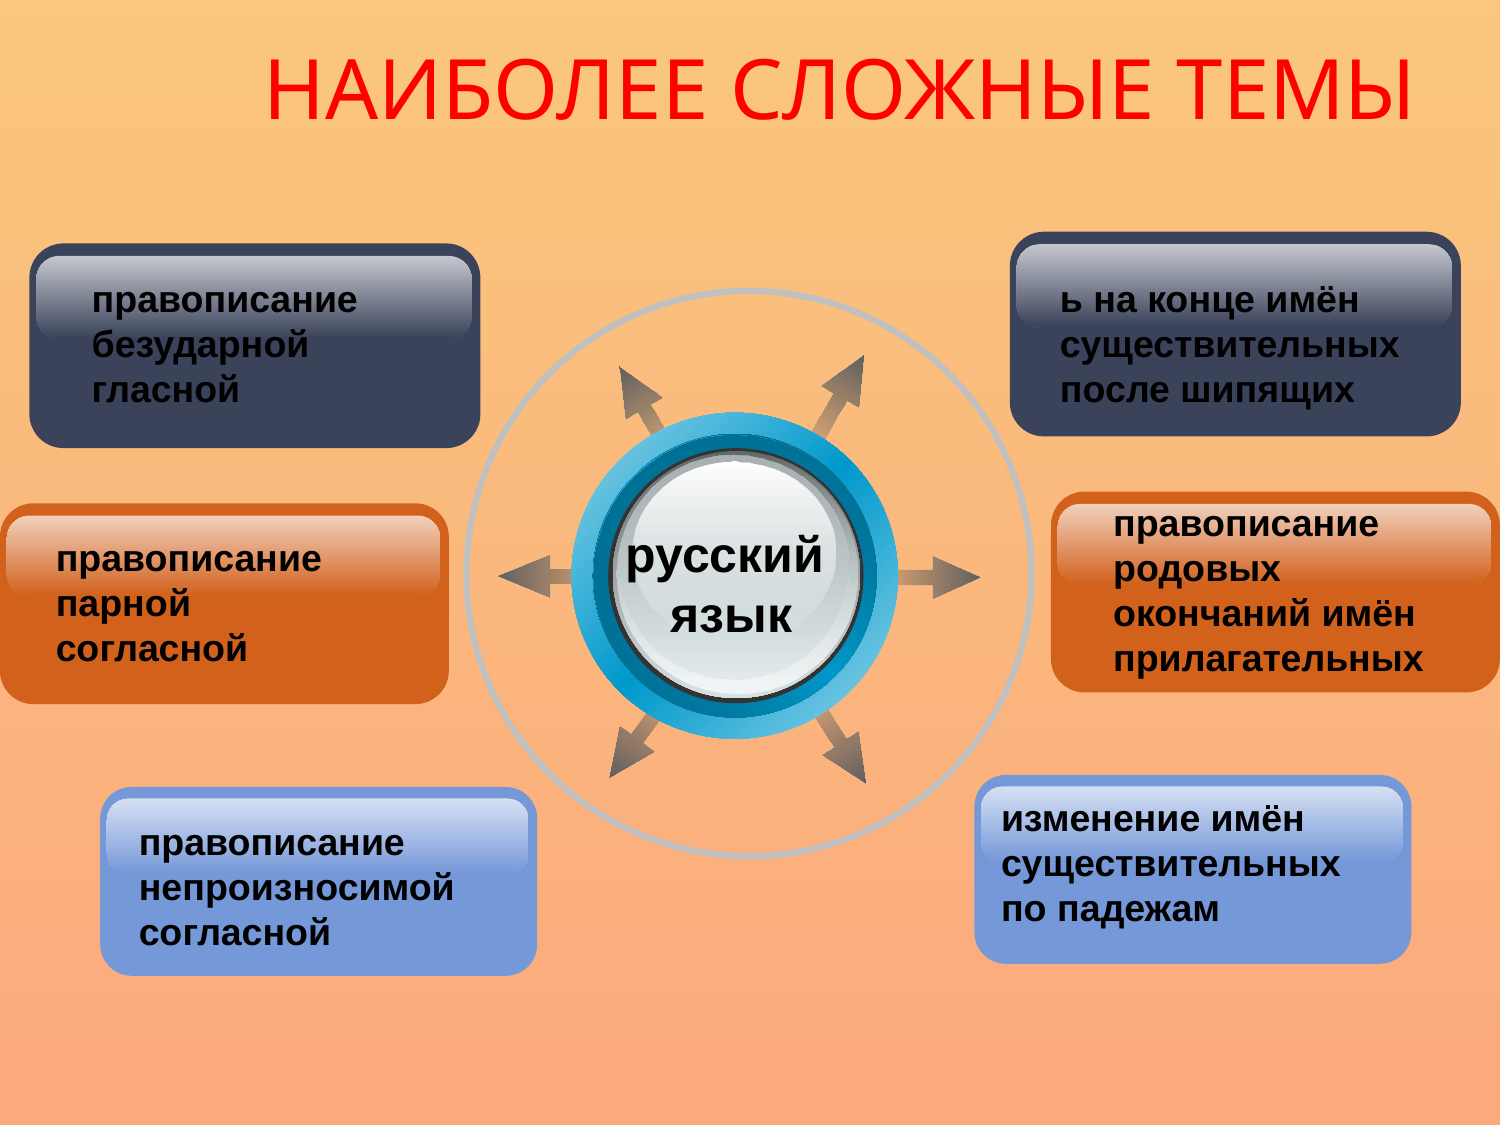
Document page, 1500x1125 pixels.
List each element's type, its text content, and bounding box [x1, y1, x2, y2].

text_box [1009, 231, 1462, 437]
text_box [0, 502, 450, 705]
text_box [973, 774, 1412, 965]
text_box [466, 290, 1032, 857]
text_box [28, 242, 481, 449]
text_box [1050, 491, 1500, 693]
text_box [99, 786, 538, 977]
title Наиболее сложные темы [248, 0, 1474, 144]
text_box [571, 412, 899, 740]
